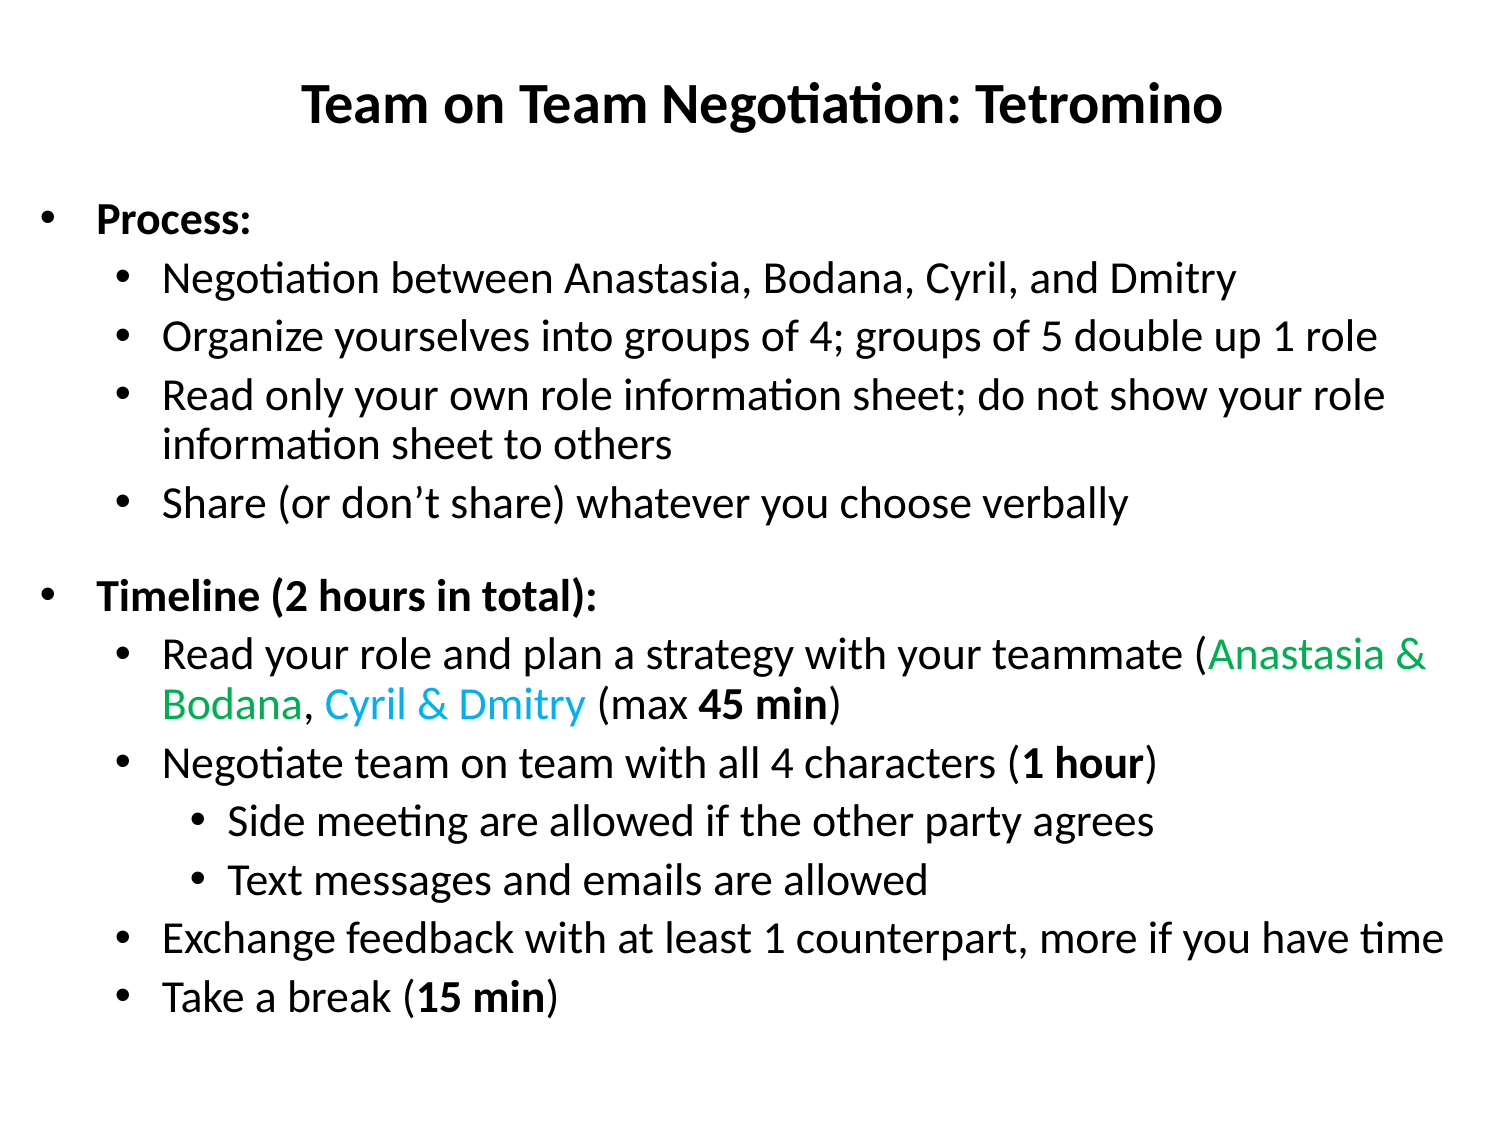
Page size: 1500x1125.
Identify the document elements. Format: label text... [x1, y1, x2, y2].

list Process: Negotiation between Anastasia, Bodana, Cyril, and Dmitry Organize yourselves into groups of 4; groups of 5 double up 1 role Read only your own role information sheet; do not show your role information sheet to others Share (or don’t share) whatever you choose verbally Timeline (2 hours in total): Read your role and plan a strategy with your teammate (Anastasia & Bodana, Cyril & Dmitry (max 45 min) Negotiate team on team with all 4 characters (1 hour) Side meeting are allowed if the other party agrees Text messages and emails are allowed Exchange feedback with at least 1 counterpart, more if you have time Take a break (15 min) [24, 187, 1483, 1075]
text_box Team on Team Negotiation: Tetromino [87, 0, 1438, 188]
